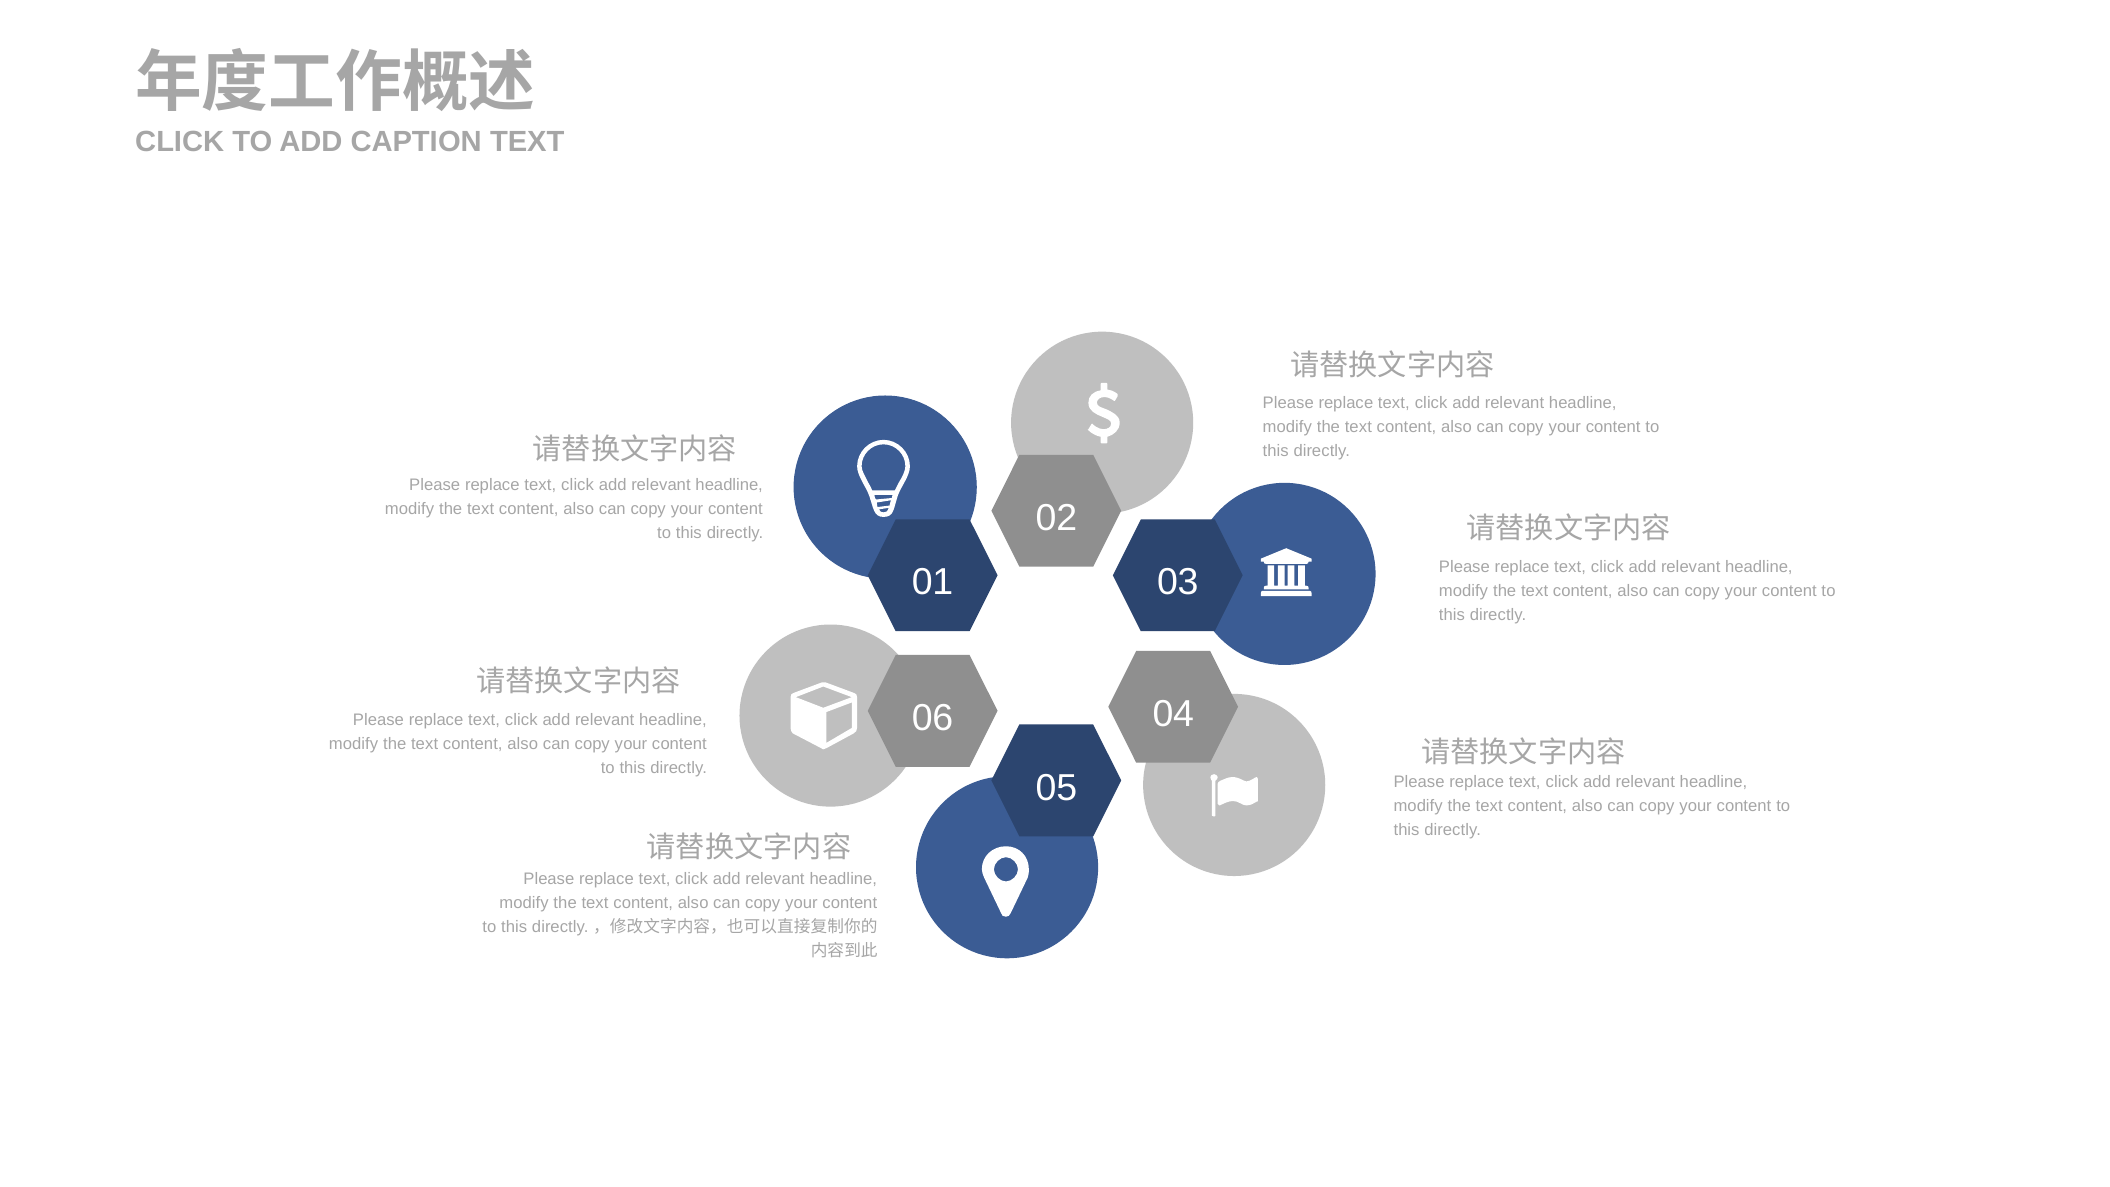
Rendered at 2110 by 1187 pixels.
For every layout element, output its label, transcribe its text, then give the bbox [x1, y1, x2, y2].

text_box [857, 439, 910, 517]
text_box 04 [1107, 649, 1240, 764]
text_box [738, 623, 906, 808]
text_box [790, 682, 858, 750]
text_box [366, 423, 764, 541]
text_box [1260, 565, 1312, 597]
text_box 03 [1111, 518, 1244, 633]
text_box [1210, 774, 1218, 817]
text_box [1211, 482, 1377, 666]
text_box 06 [866, 653, 999, 768]
text_box 02 [990, 453, 1123, 568]
text_box 年度工作概述 [135, 38, 596, 119]
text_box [480, 821, 878, 962]
text_box [1217, 777, 1258, 806]
text_box [1260, 548, 1312, 564]
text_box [1393, 726, 1794, 838]
text_box [915, 777, 1099, 959]
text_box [1439, 502, 1839, 622]
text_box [1262, 339, 1663, 459]
text_box 01 [866, 518, 999, 633]
text_box [1010, 331, 1194, 513]
text_box 05 [990, 723, 1123, 838]
text_box CLICK TO ADD CAPTION TEXT [135, 122, 596, 158]
text_box [793, 395, 977, 577]
text_box [1087, 382, 1120, 444]
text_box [310, 655, 708, 776]
text_box [981, 846, 1029, 917]
text_box [1142, 693, 1326, 877]
